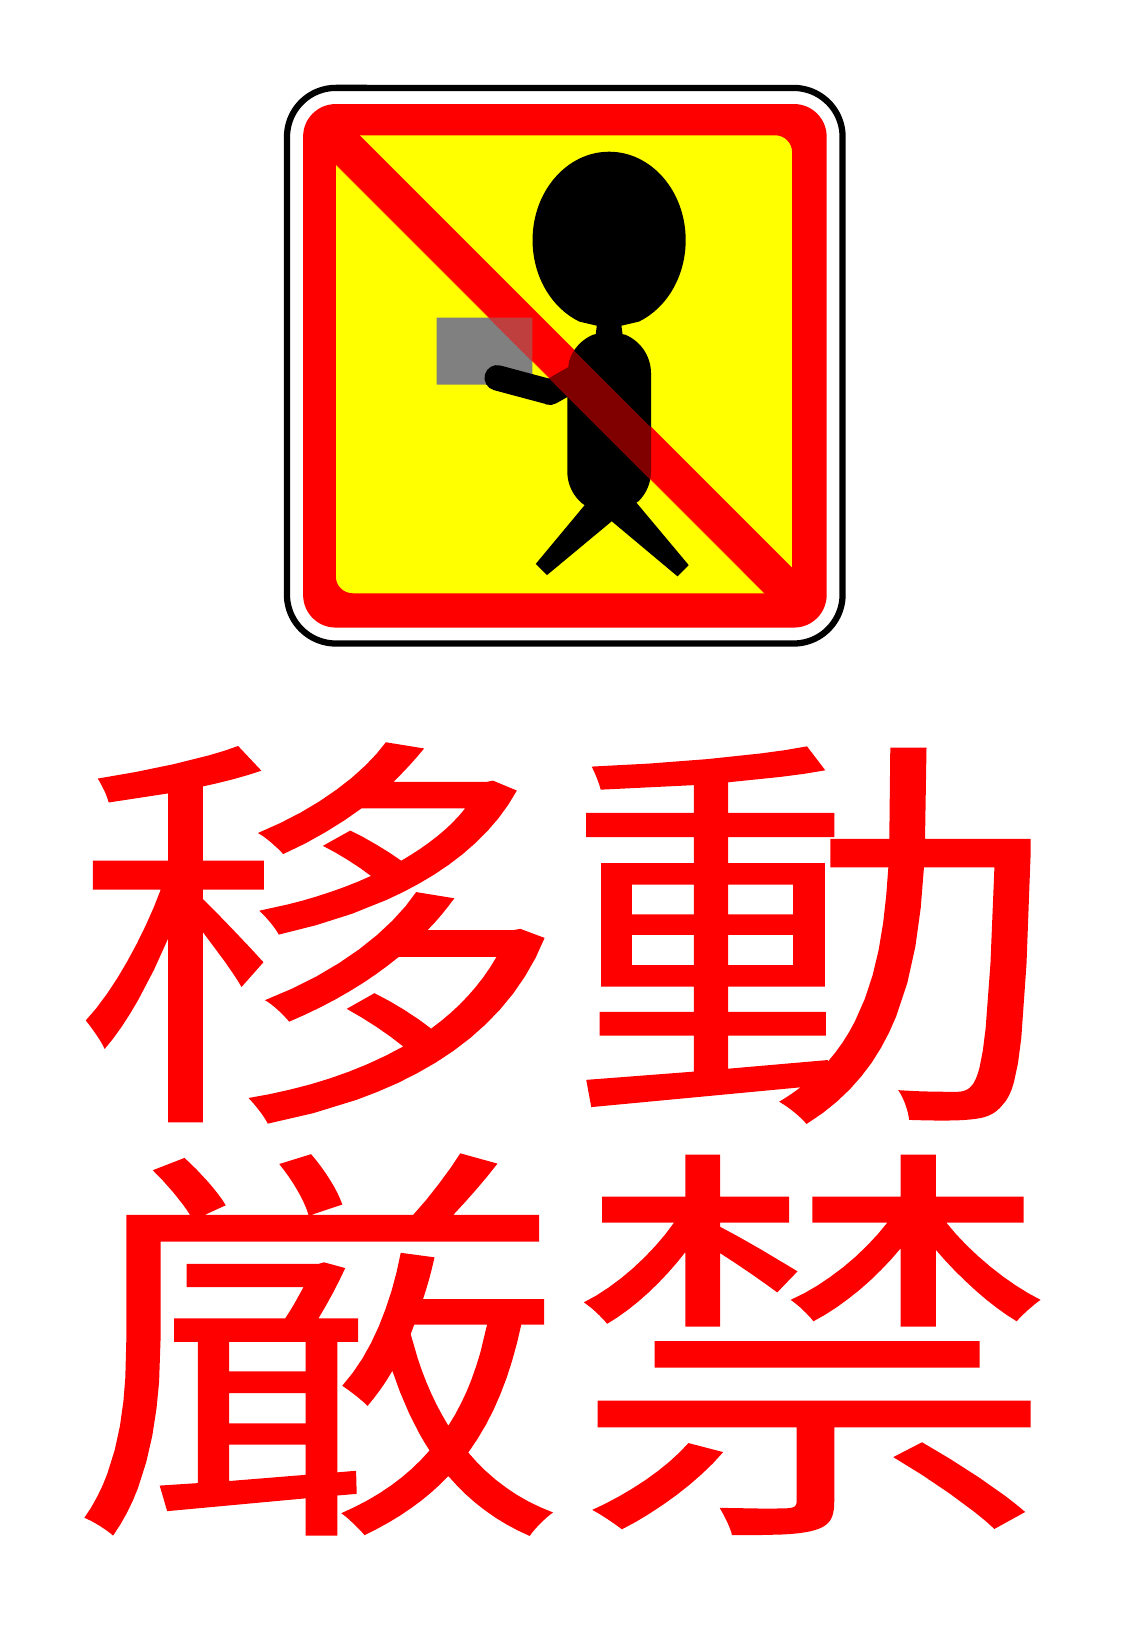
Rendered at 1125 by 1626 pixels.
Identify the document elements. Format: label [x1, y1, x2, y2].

text_box [286, 87, 843, 644]
